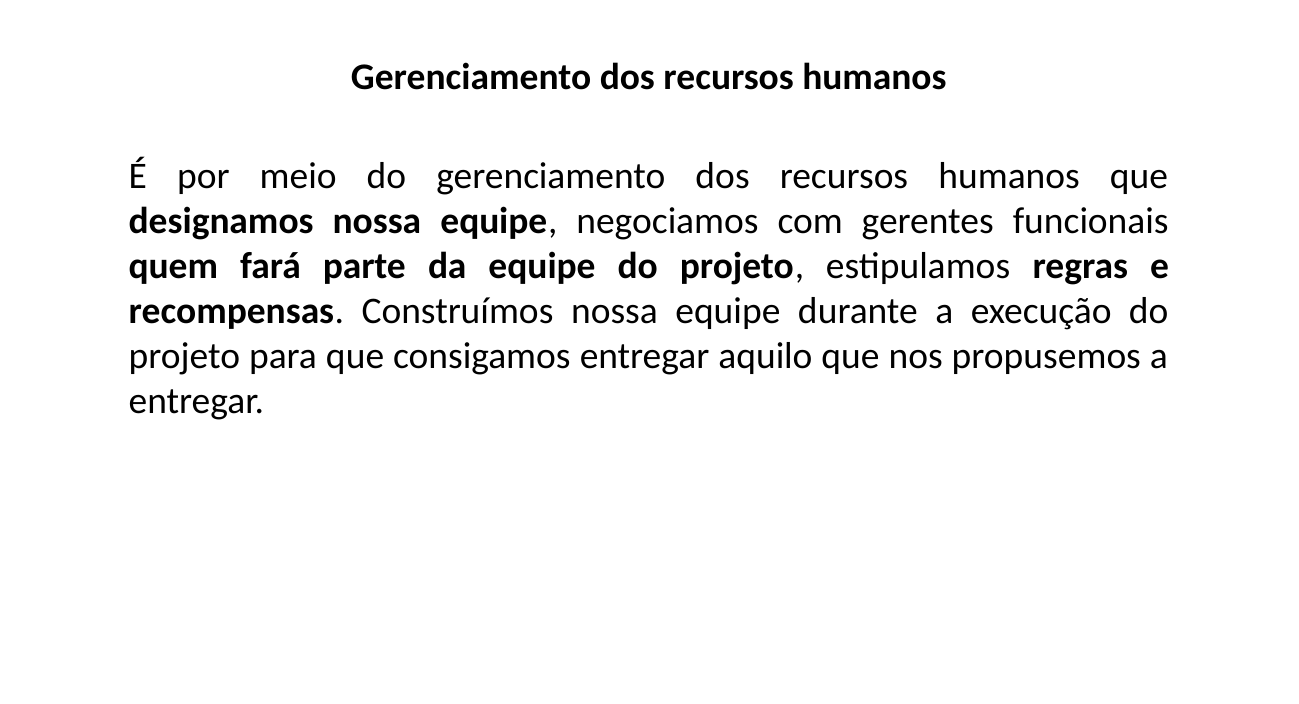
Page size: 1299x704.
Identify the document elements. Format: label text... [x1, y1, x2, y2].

text_box É por meio do gerenciamento dos recursos humanos que designamos nossa equipe, negociamos com gerentes funcionais quem fará parte da equipe do projeto, estipulamos regras e recompensas. Construímos nossa equipe durante a execução do projeto para que consigamos entregar aquilo que nos propusemos a entregar. [117, 145, 1181, 559]
text_box Gerenciamento dos recursos humanos [0, 44, 1299, 106]
